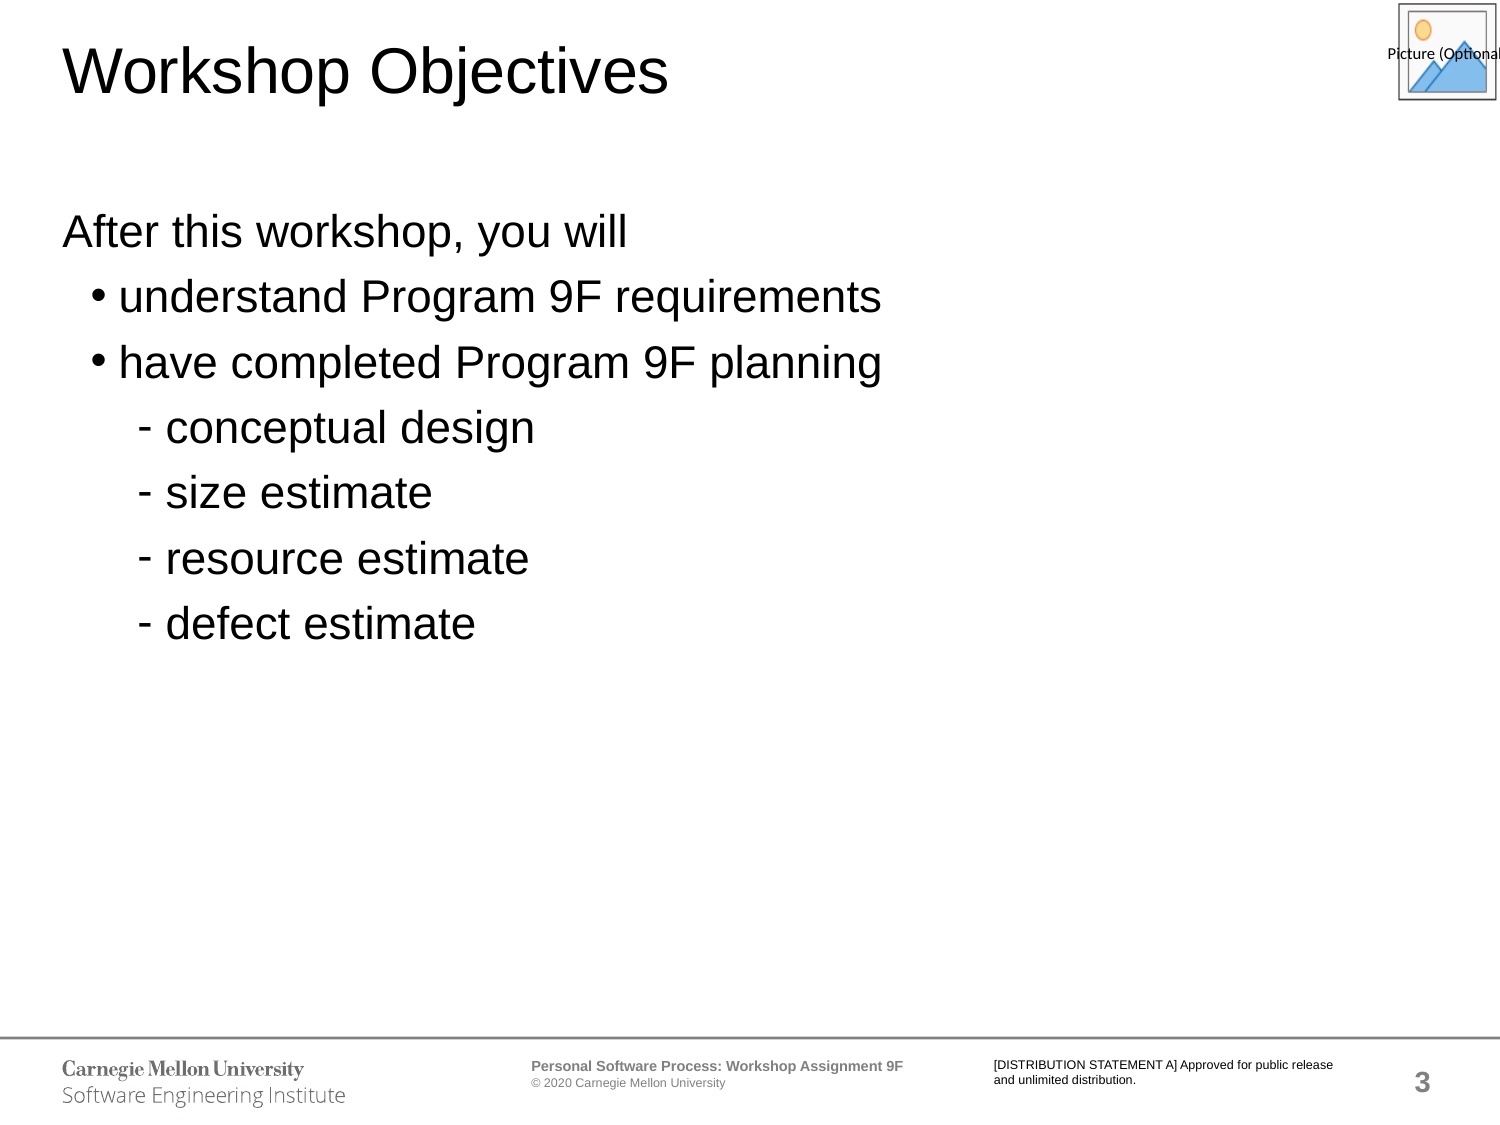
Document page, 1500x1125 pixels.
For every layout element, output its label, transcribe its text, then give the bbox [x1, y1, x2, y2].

picture [1394, 0, 1500, 105]
list After this workshop, you will understand Program 9F requirements have completed Program 9F planning conceptual design size estimate resource estimate defect estimate [62, 201, 1432, 1000]
title Workshop Objectives [62, 37, 1338, 182]
